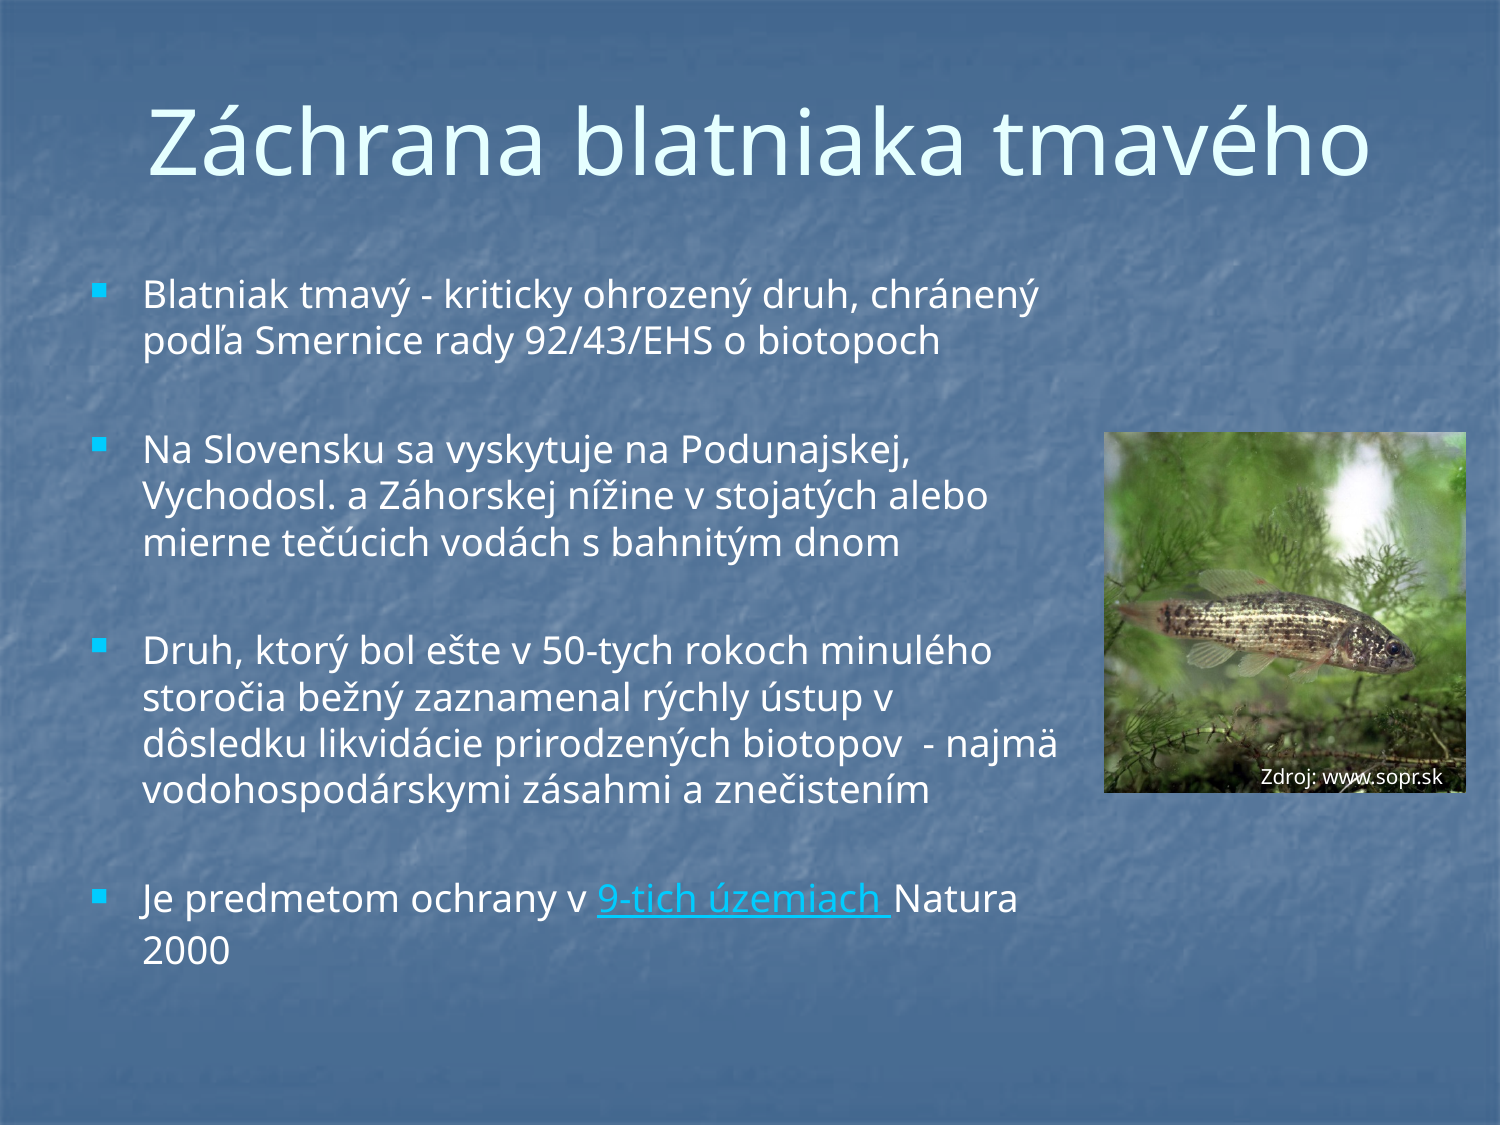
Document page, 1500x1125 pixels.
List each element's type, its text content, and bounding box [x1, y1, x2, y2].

title Záchrana blatniaka tmavého [75, 45, 1447, 233]
picture [1104, 432, 1466, 793]
list Blatniak tmavý - kriticky ohrozený druh, chránený podľa Smernice rady 92/43/EHS o biotopoch Na Slovensku sa vyskytuje na Podunajskej, Vychodosl. a Záhorskej nížine v stojatých alebo mierne tečúcich vodách s bahnitým dnom Druh, ktorý bol ešte v 50-tych rokoch minulého storočia bežný zaznamenal rýchly ústup v dôsledku likvidácie prirodzených biotopov - najmä vodohospodárskymi zásahmi a znečistením Je predmetom ochrany v 9-tich územiach Natura 2000 [75, 262, 1081, 1005]
